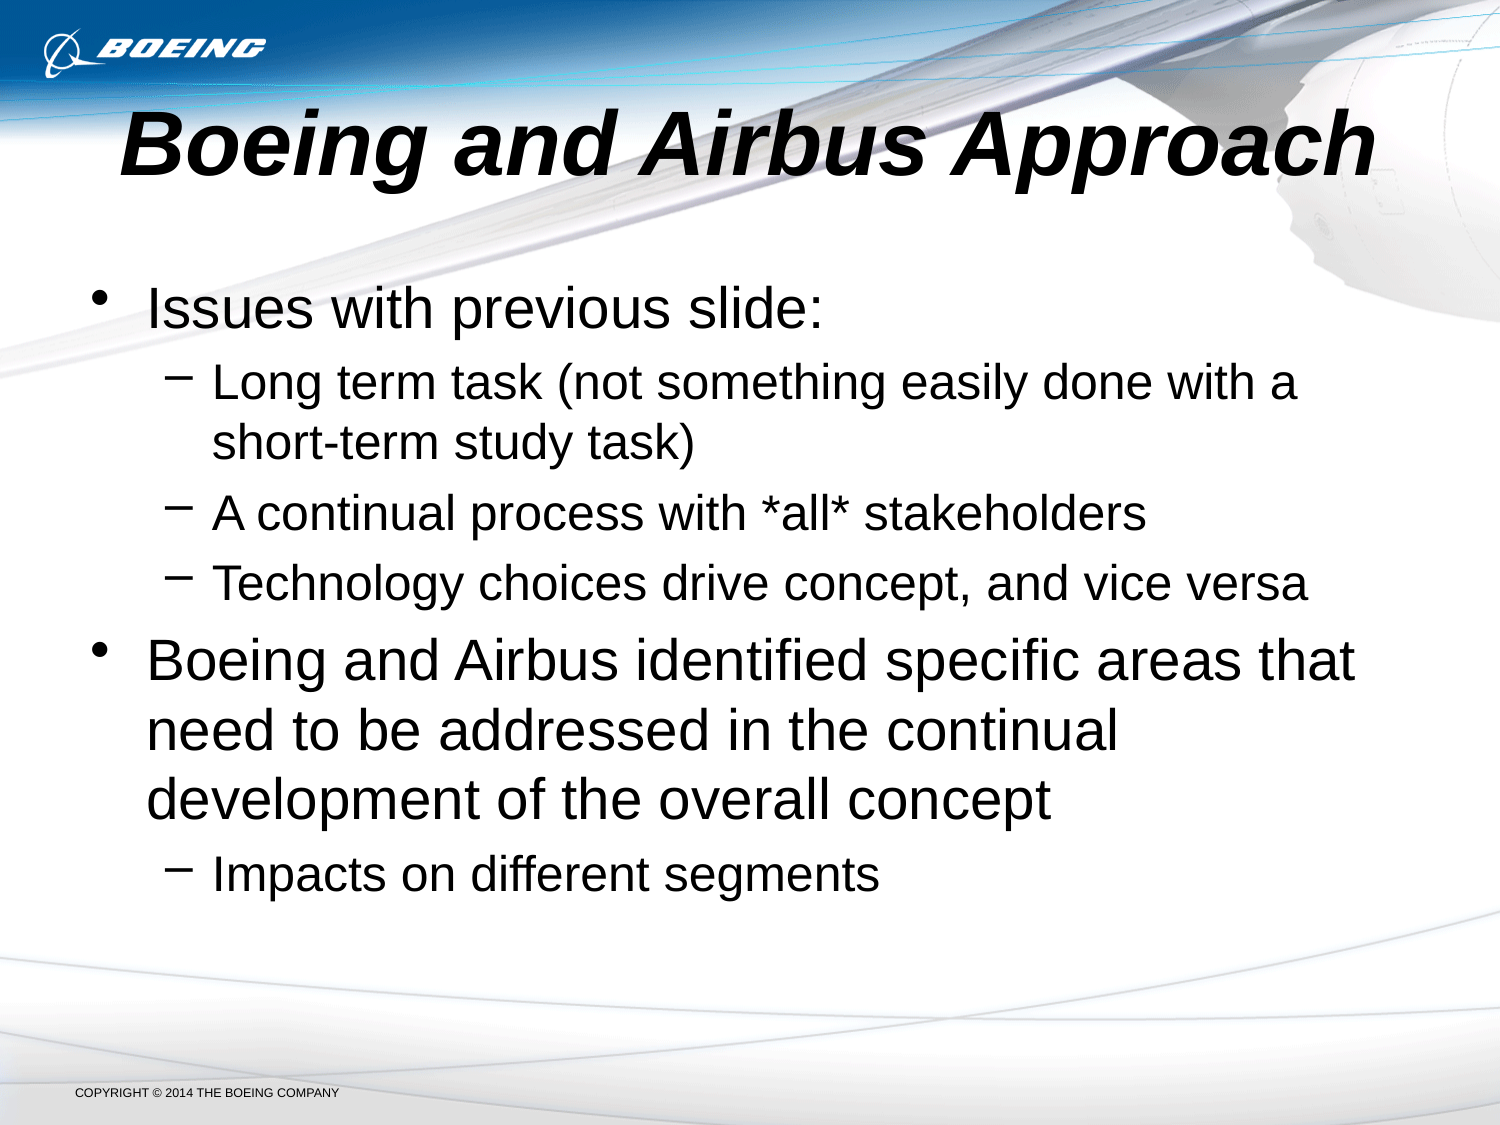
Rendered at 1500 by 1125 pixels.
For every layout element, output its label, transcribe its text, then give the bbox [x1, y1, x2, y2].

title Boeing and Airbus Approach [74, 44, 1426, 233]
picture [0, 0, 1500, 1125]
list Issues with previous slide: Long term task (not something easily done with a short-term study task) A continual process with *all* stakeholders Technology choices drive concept, and vice versa Boeing and Airbus identified specific areas that need to be addressed in the continual development of the overall concept Impacts on different segments [74, 262, 1426, 1006]
